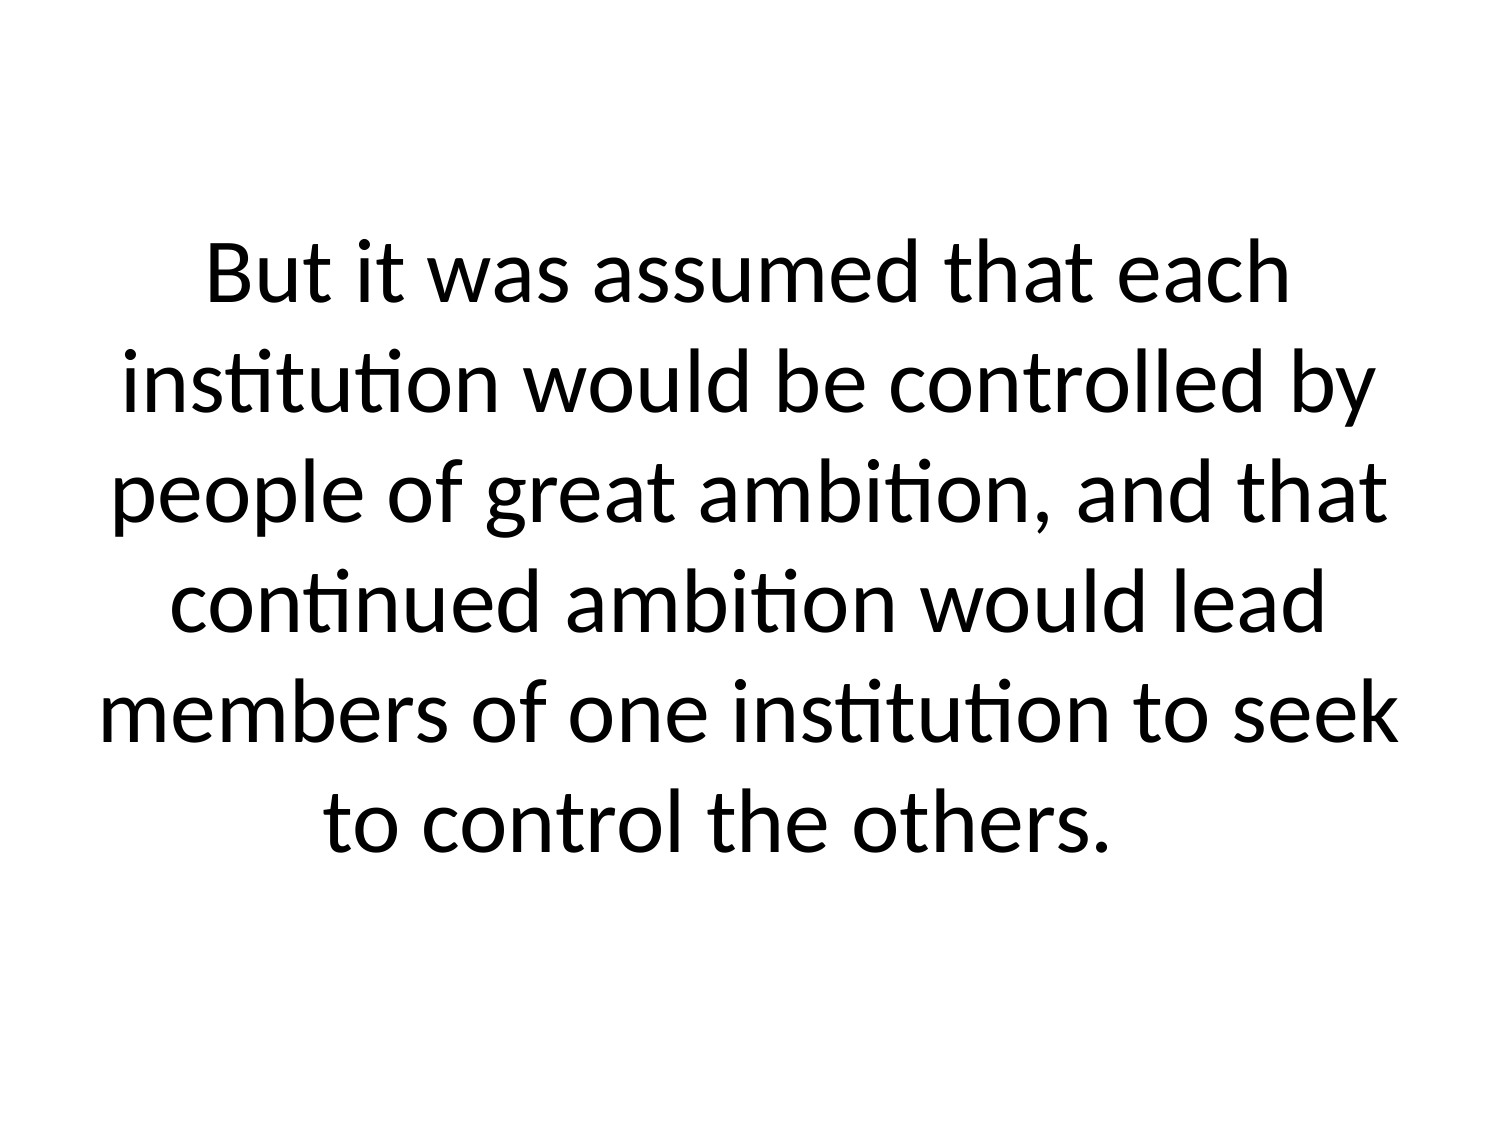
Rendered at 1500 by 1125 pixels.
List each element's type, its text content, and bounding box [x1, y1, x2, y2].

title But it was assumed that each institution would be controlled by people of great ambition, and that continued ambition would lead members of one institution to seek to control the others. [74, 44, 1426, 1038]
